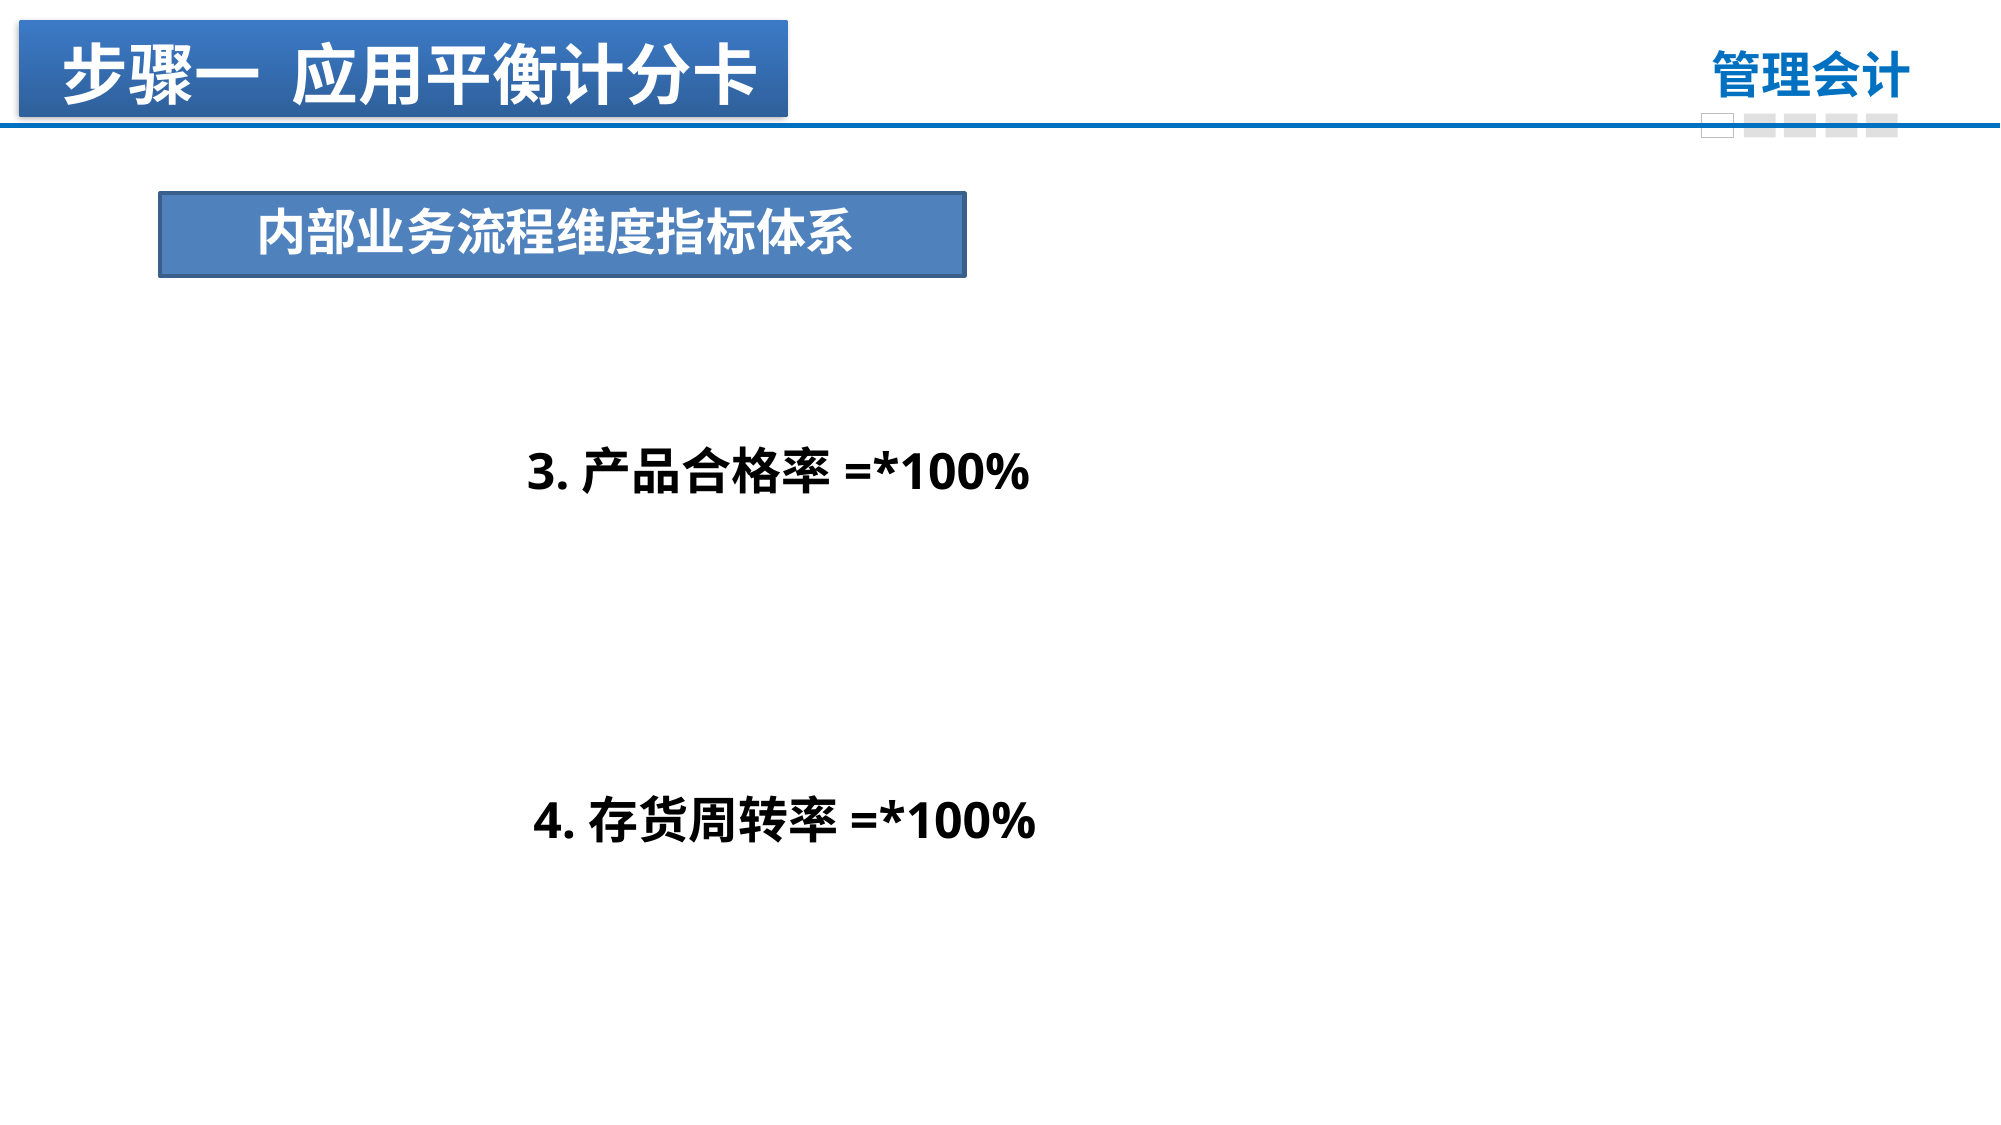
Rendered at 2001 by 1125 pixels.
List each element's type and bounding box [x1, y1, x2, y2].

text_box [159, 193, 965, 277]
text_box [19, 20, 788, 122]
